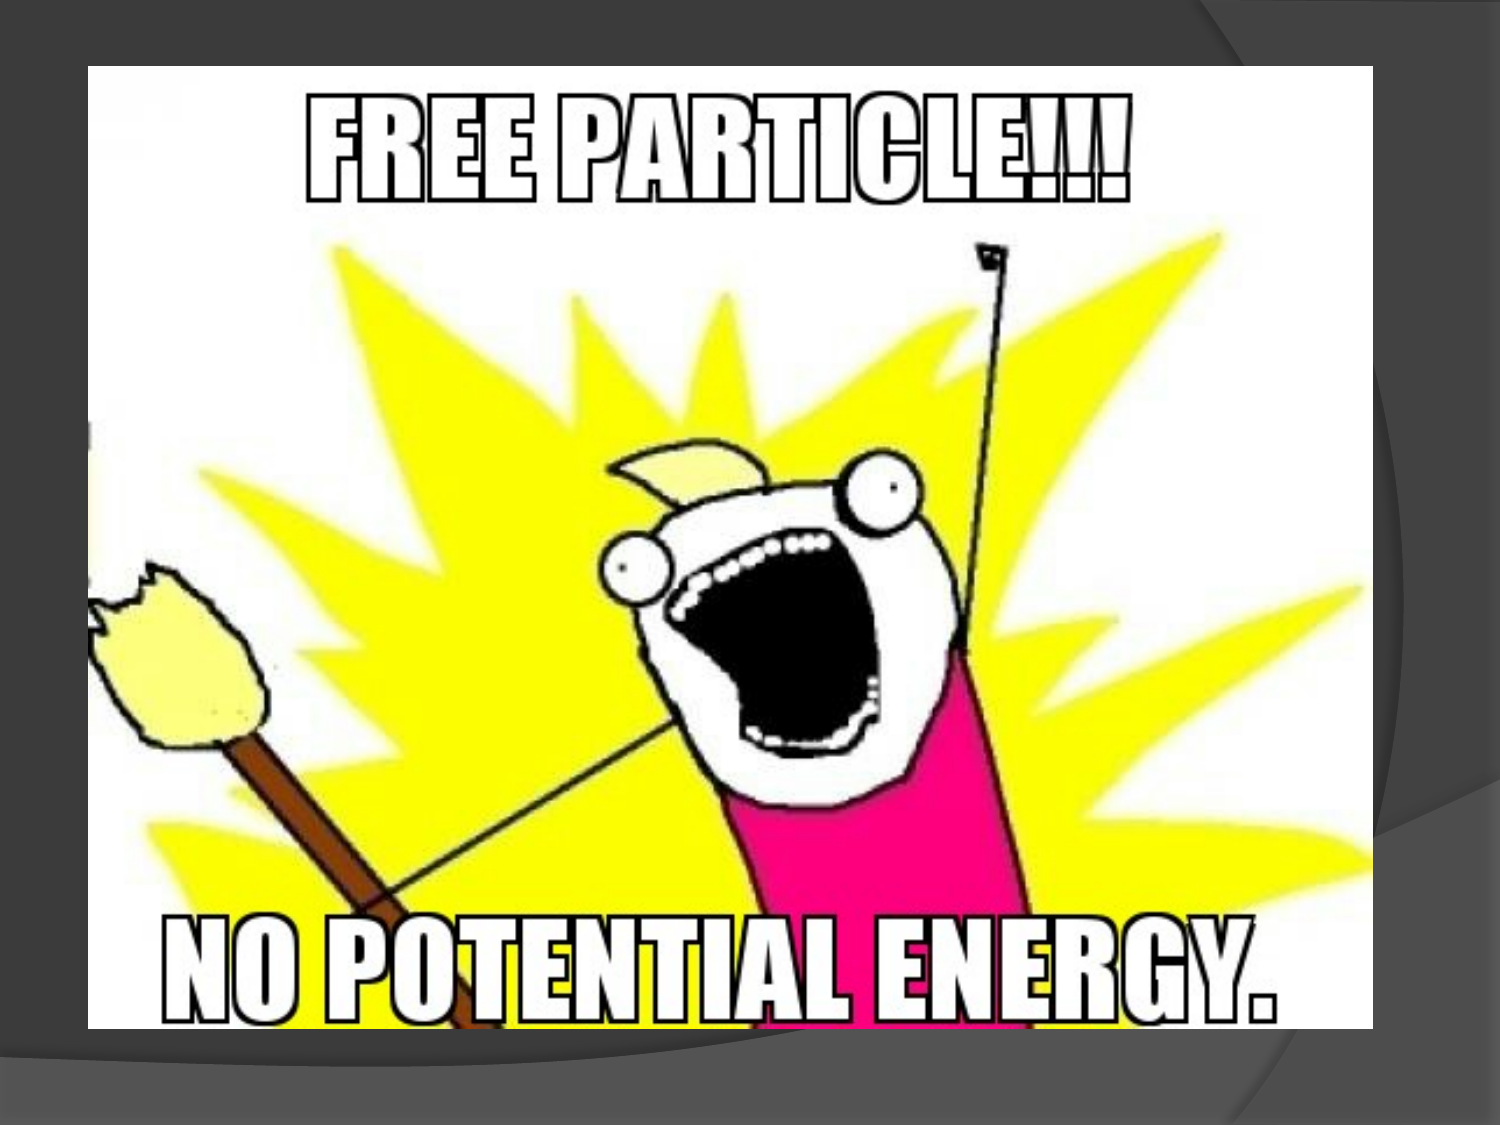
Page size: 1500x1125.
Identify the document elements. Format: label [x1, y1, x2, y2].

list [88, 66, 1373, 1030]
